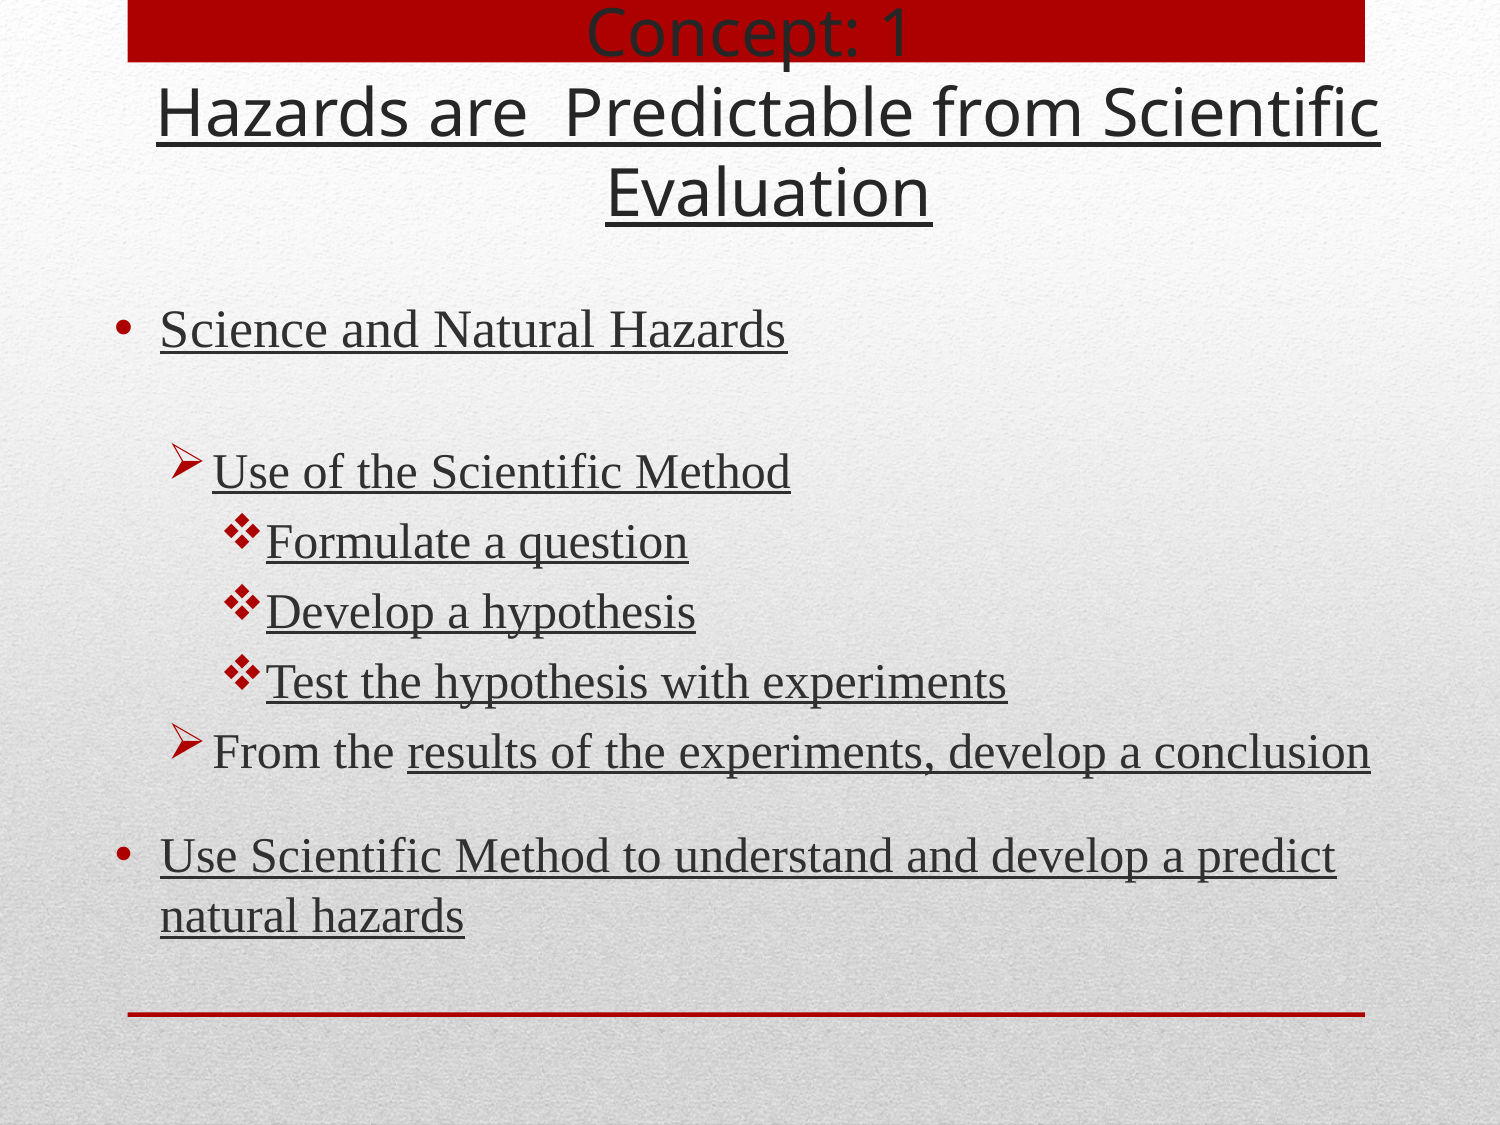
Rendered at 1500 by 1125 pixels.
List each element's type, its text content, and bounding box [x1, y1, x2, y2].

list Science and Natural Hazards Use of the Scientific Method Formulate a question Develop a hypothesis Test the hypothesis with experiments From the results of the experiments, develop a conclusion Use Scientific Method to understand and develop a predict natural hazards [99, 237, 1438, 1075]
title Concept: 1 Hazards are Predictable from Scientific Evaluation [24, 50, 1500, 238]
